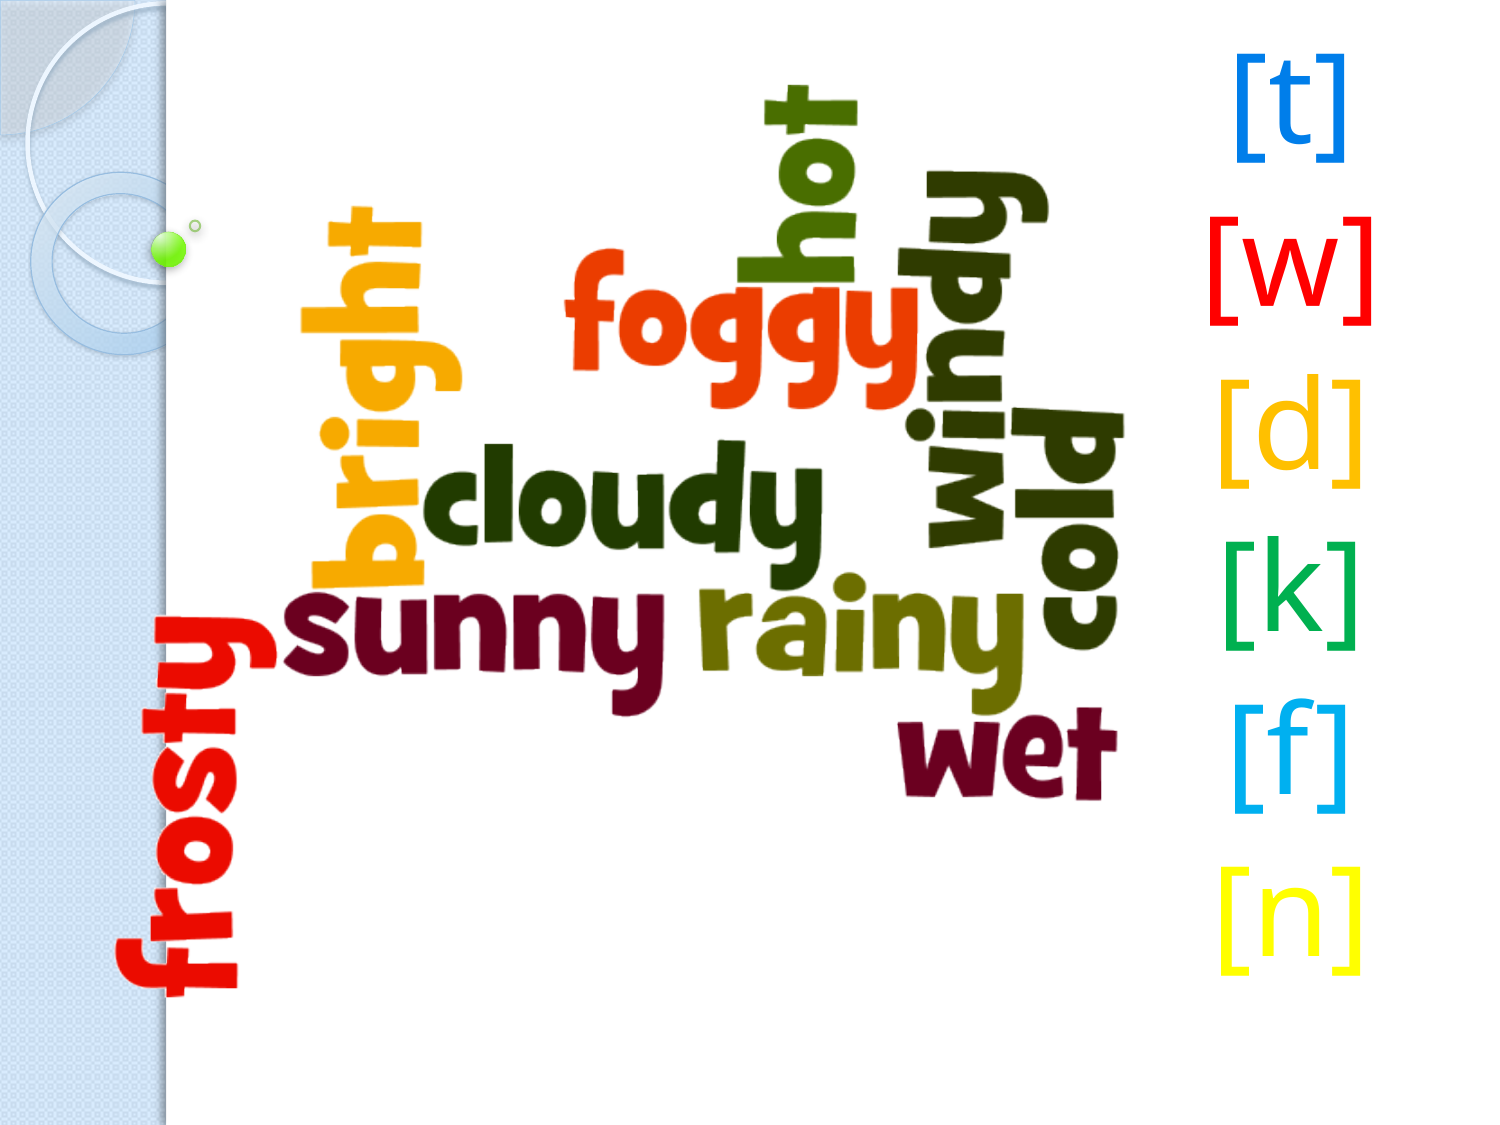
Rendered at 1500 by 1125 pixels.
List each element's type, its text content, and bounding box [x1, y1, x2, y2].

subtitle [t] [w] [d] [k] [f] [n] [1127, 18, 1451, 917]
picture [88, 77, 1152, 1006]
